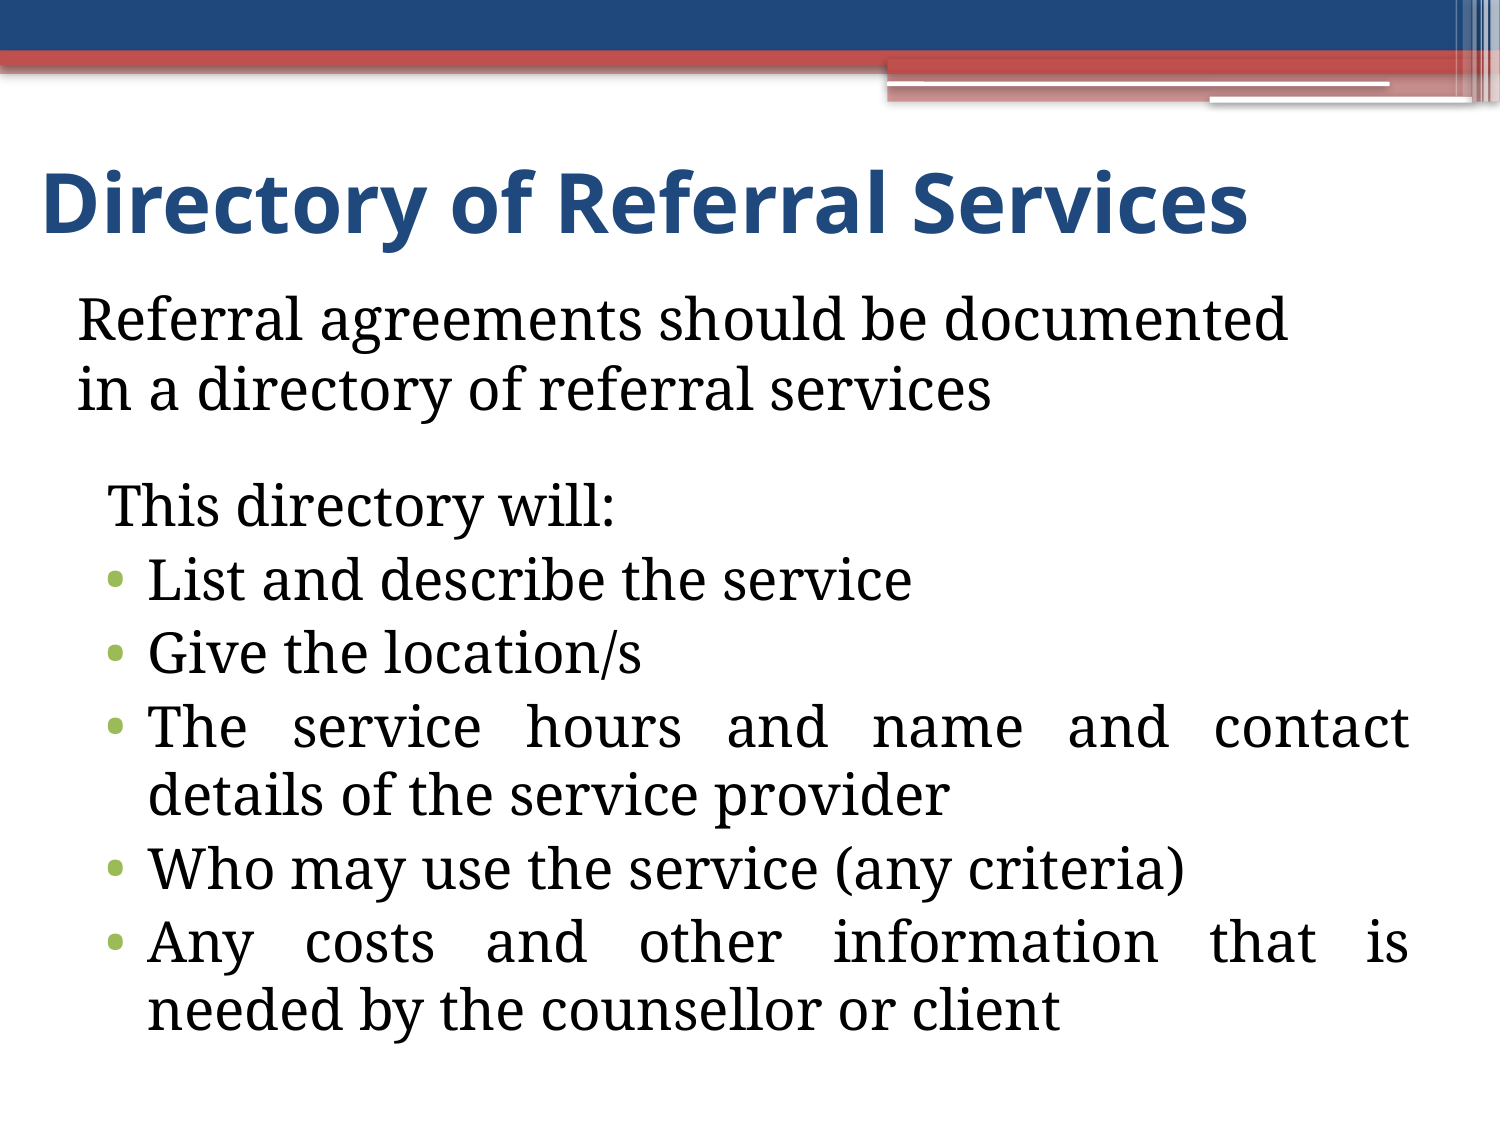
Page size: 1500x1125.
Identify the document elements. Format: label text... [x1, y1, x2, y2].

text_box Referral agreements should be documented in a directory of referral services [62, 274, 1363, 430]
text_box This directory will: List and describe the service Give the location/s The service hours and name and contact details of the service provider Who may use the service (any criteria) Any costs and other information that is needed by the counsellor or client [74, 462, 1425, 1050]
title Directory of Referral Services [24, 112, 1375, 288]
